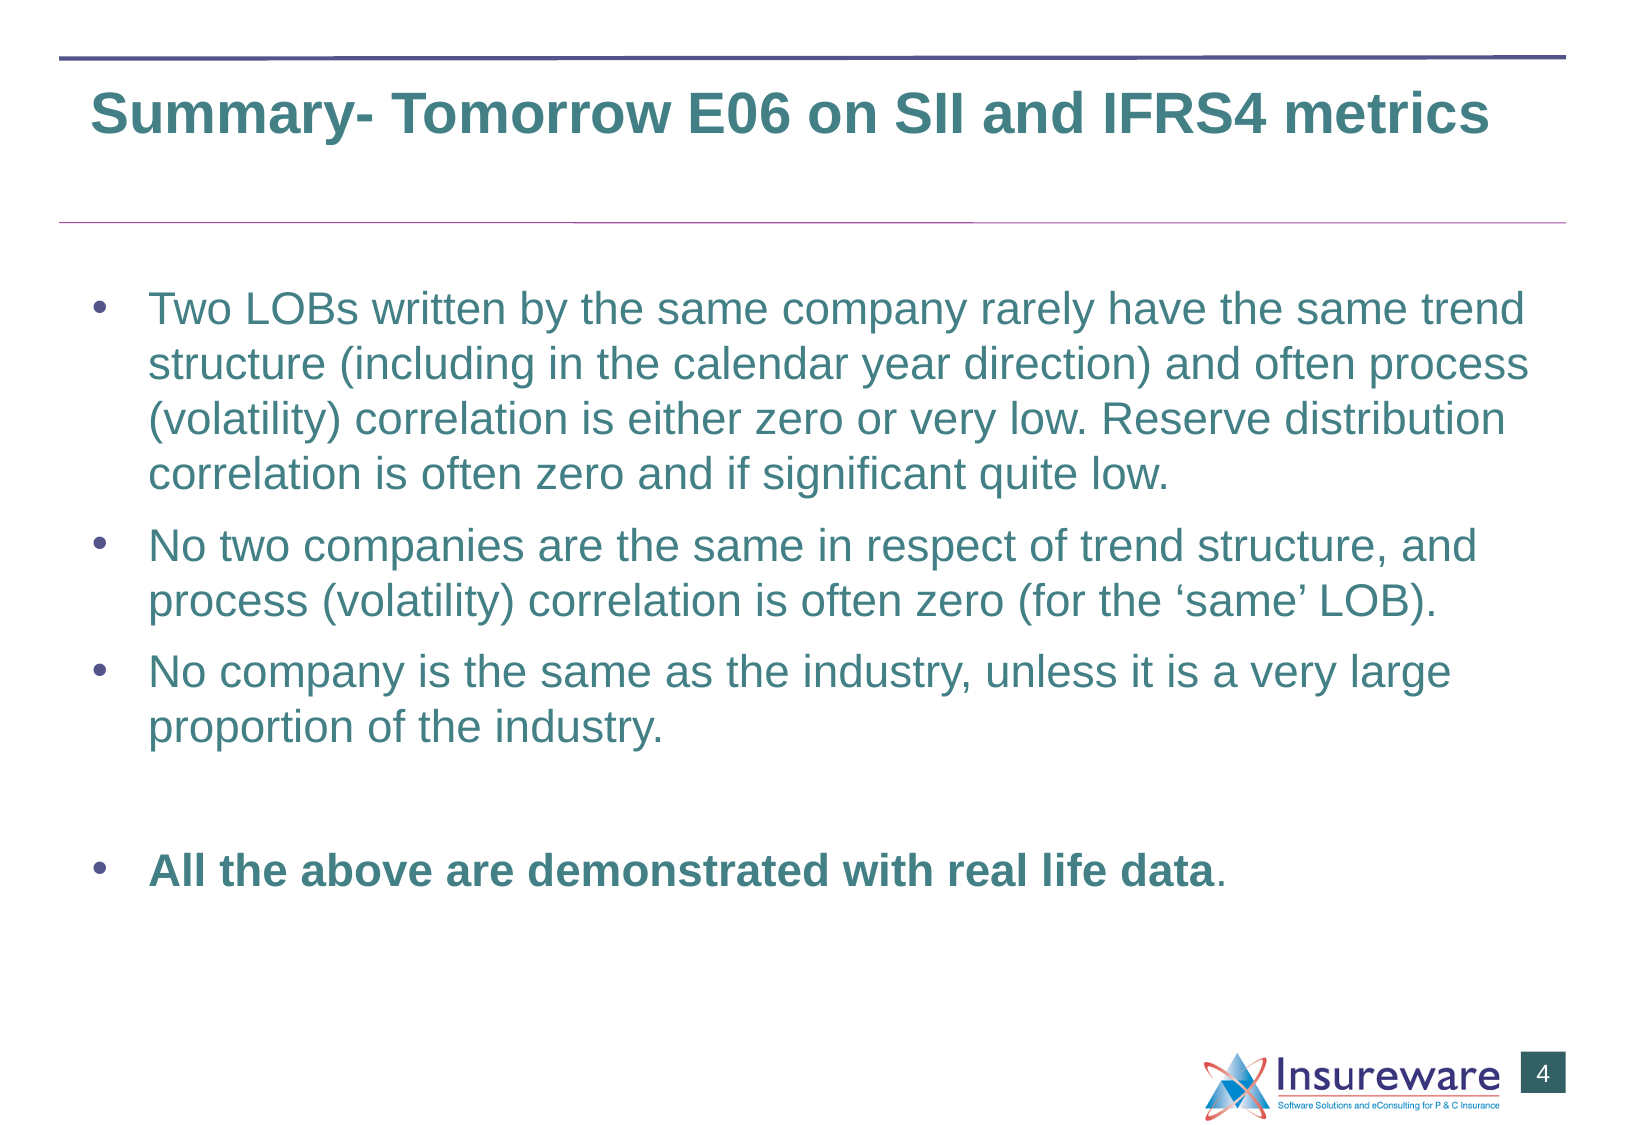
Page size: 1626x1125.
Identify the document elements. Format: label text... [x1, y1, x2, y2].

picture [1202, 1065, 1500, 1122]
slide_number 3 [1520, 1051, 1566, 1093]
list Two LOBs written by the same company rarely have the same trend structure (including in the calendar year direction) and often process (volatility) correlation is either zero or very low. Reserve distribution correlation is often zero and if significant quite low. No two companies are the same in respect of trend structure, and process (volatility) correlation is often zero (for the ‘same’ LOB). No company is the same as the industry, unless it is a very large proportion of the industry. All the above are demonstrated with real life data. [91, 278, 1569, 1065]
title Summary- Tomorrow E06 on SII and IFRS4 metrics [90, 79, 1568, 204]
